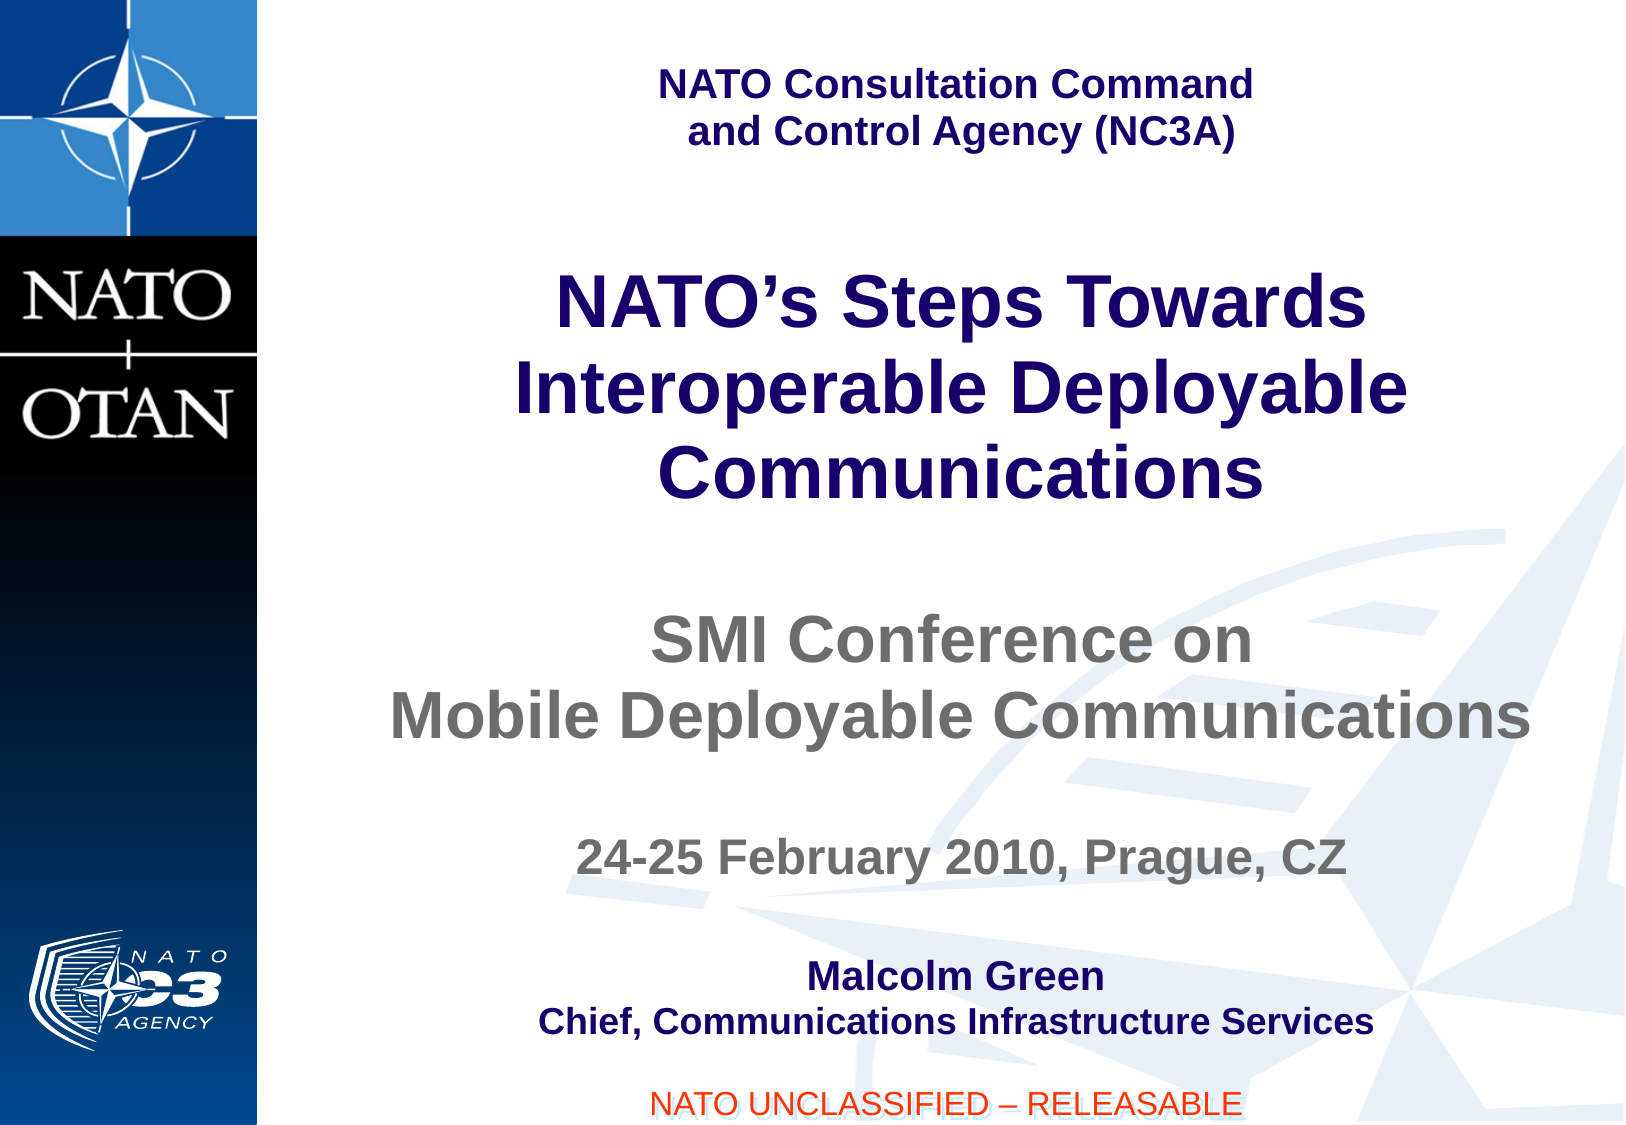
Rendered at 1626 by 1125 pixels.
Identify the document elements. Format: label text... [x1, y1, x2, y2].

title NATO Consultation Command and Control Agency (NC3A) NATO’s Steps Towards Interoperable Deployable Communications SMI Conference on Mobile Deployable Communications 24-25 February 2010, Prague, CZ Malcolm Green Chief, Communications Infrastructure Services [298, 4, 1625, 372]
text_box NATO UNCLASSIFIED – RELEASABLE [375, 1062, 1518, 1125]
picture [0, 0, 257, 473]
